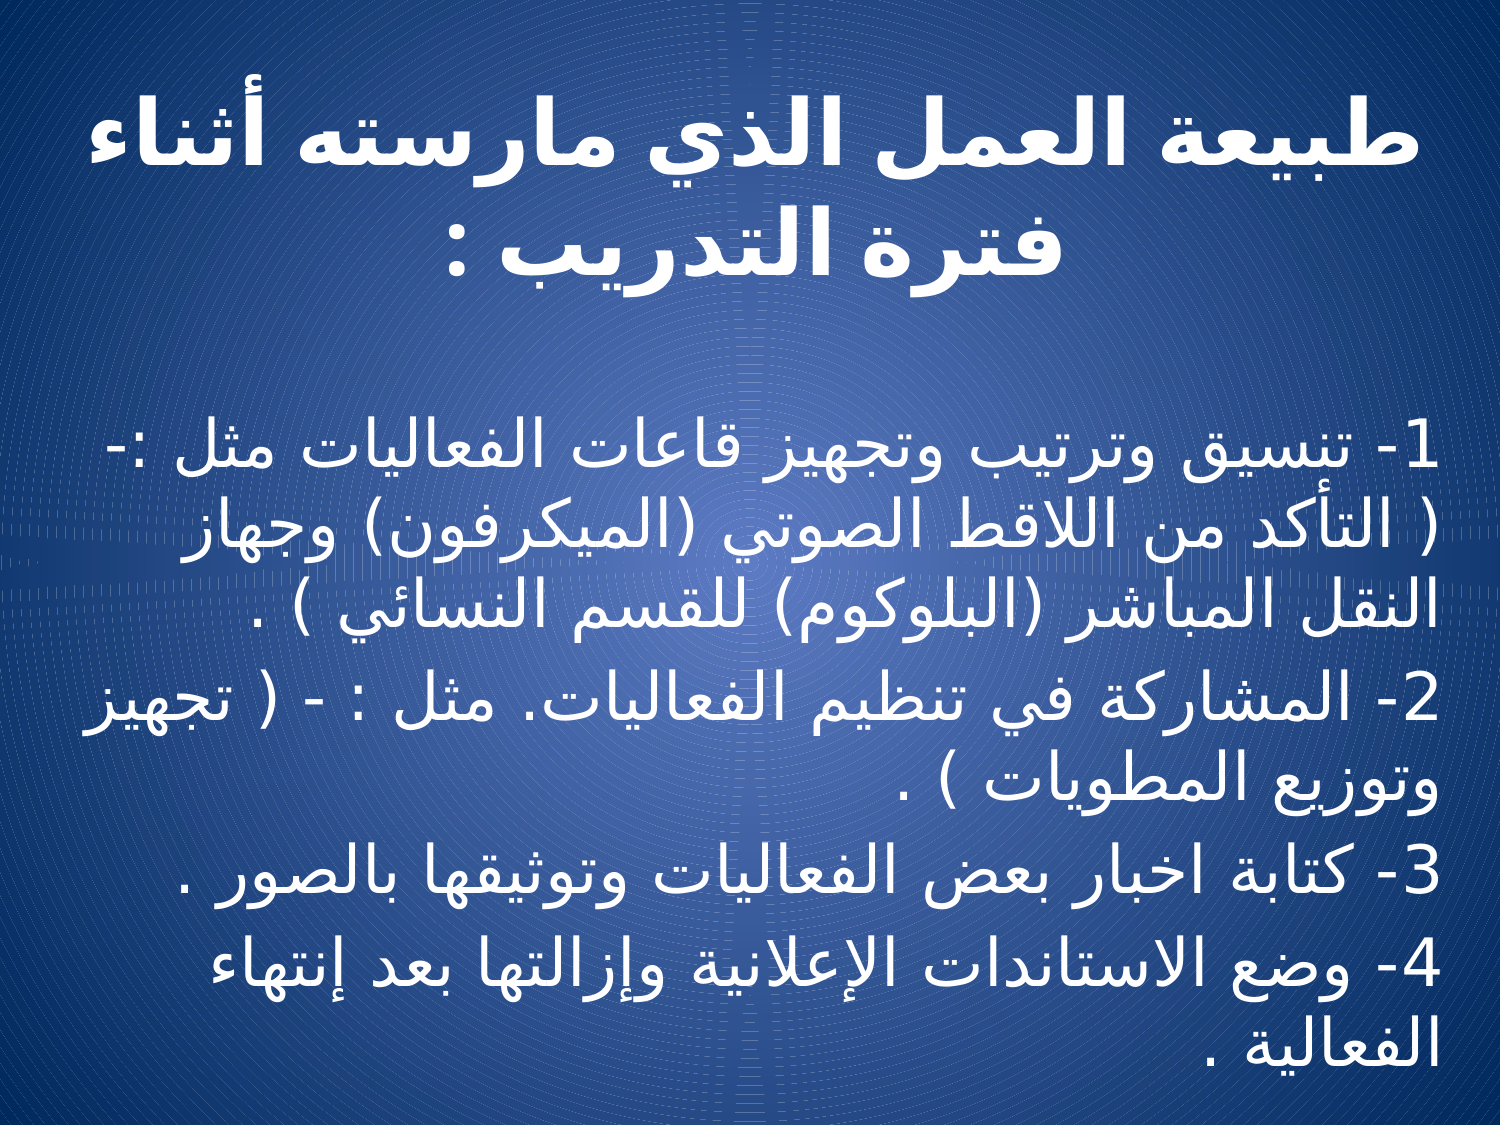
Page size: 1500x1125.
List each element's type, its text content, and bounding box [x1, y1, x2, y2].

list طبيعة العمل الذي مارسته أثناء فترة التدريب : 1- تنسيق وترتيب وتجهيز قاعات الفعاليات مثل :- ( التأكد من اللاقط الصوتي (الميكرفون) وجهاز النقل المباشر (البلوكوم) للقسم النسائي ) . 2- المشاركة في تنظيم الفعاليات. مثل : - ( تجهيز وتوزيع المطويات ) . 3- كتابة اخبار بعض الفعاليات وتوثيقها بالصور . 4- وضع الاستاندات الإعلانية وإزالتها بعد إنتهاء الفعالية . [53, 66, 1459, 1083]
